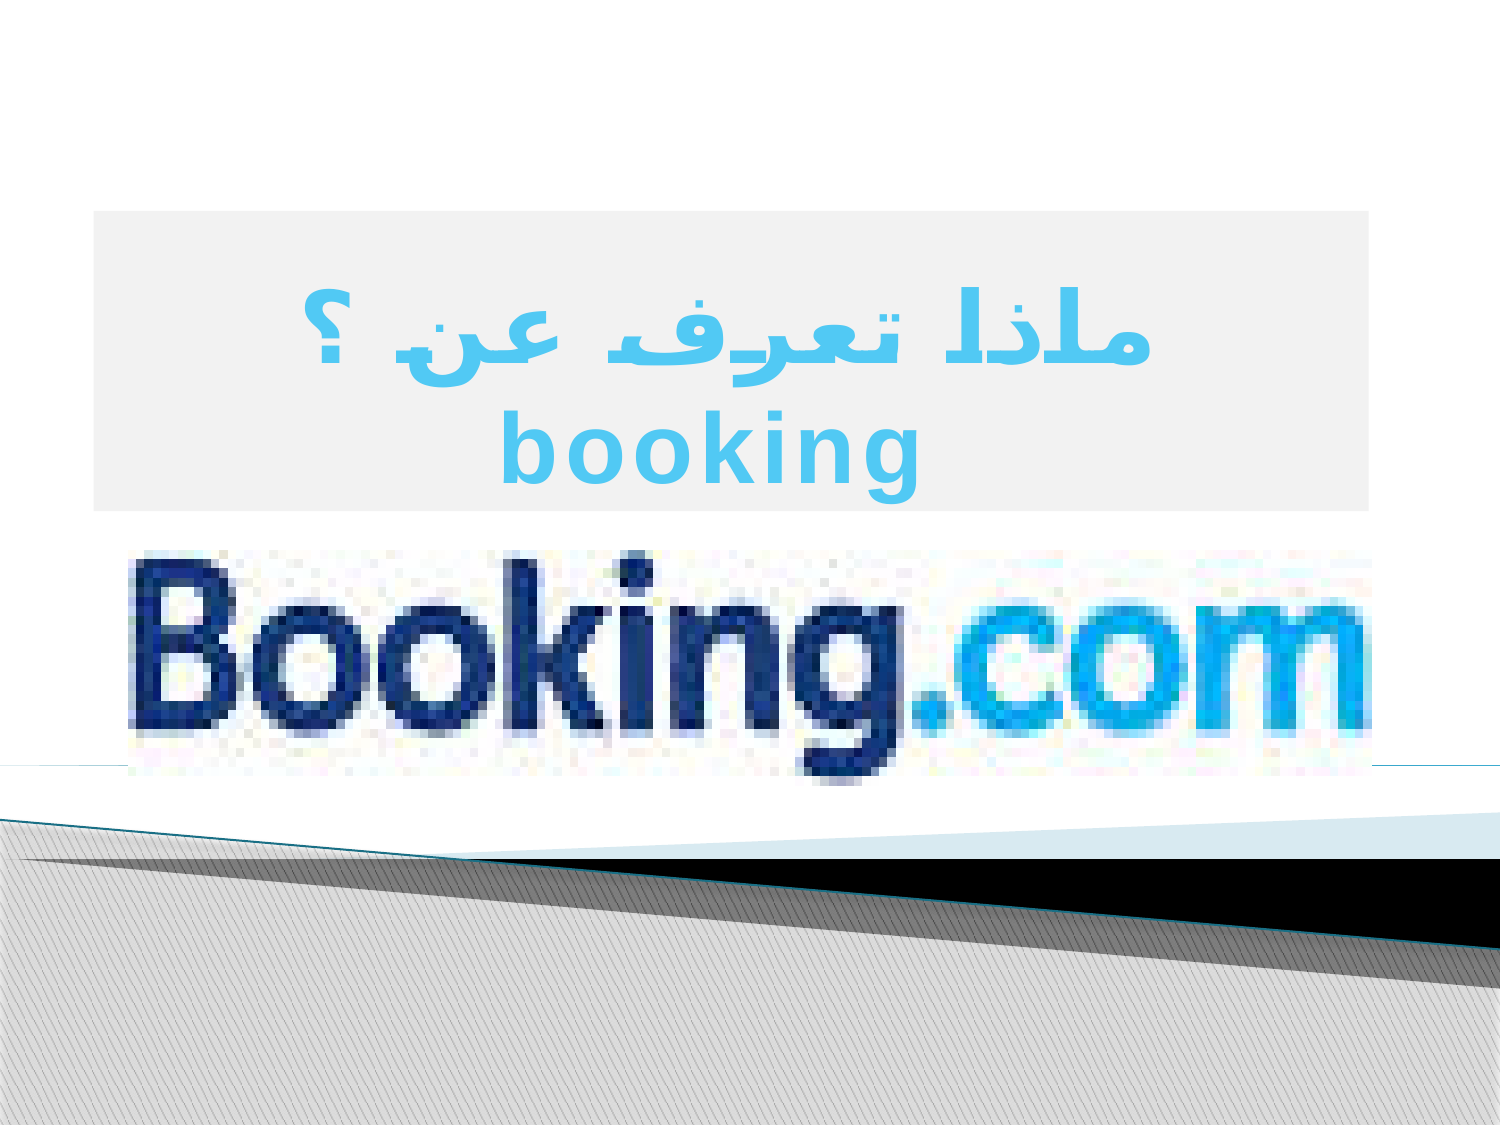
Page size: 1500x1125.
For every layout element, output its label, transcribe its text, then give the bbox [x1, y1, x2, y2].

title ماذا تعرف عن ؟ booking [93, 210, 1369, 512]
picture [5, 859, 1500, 989]
picture [0, 550, 1372, 786]
